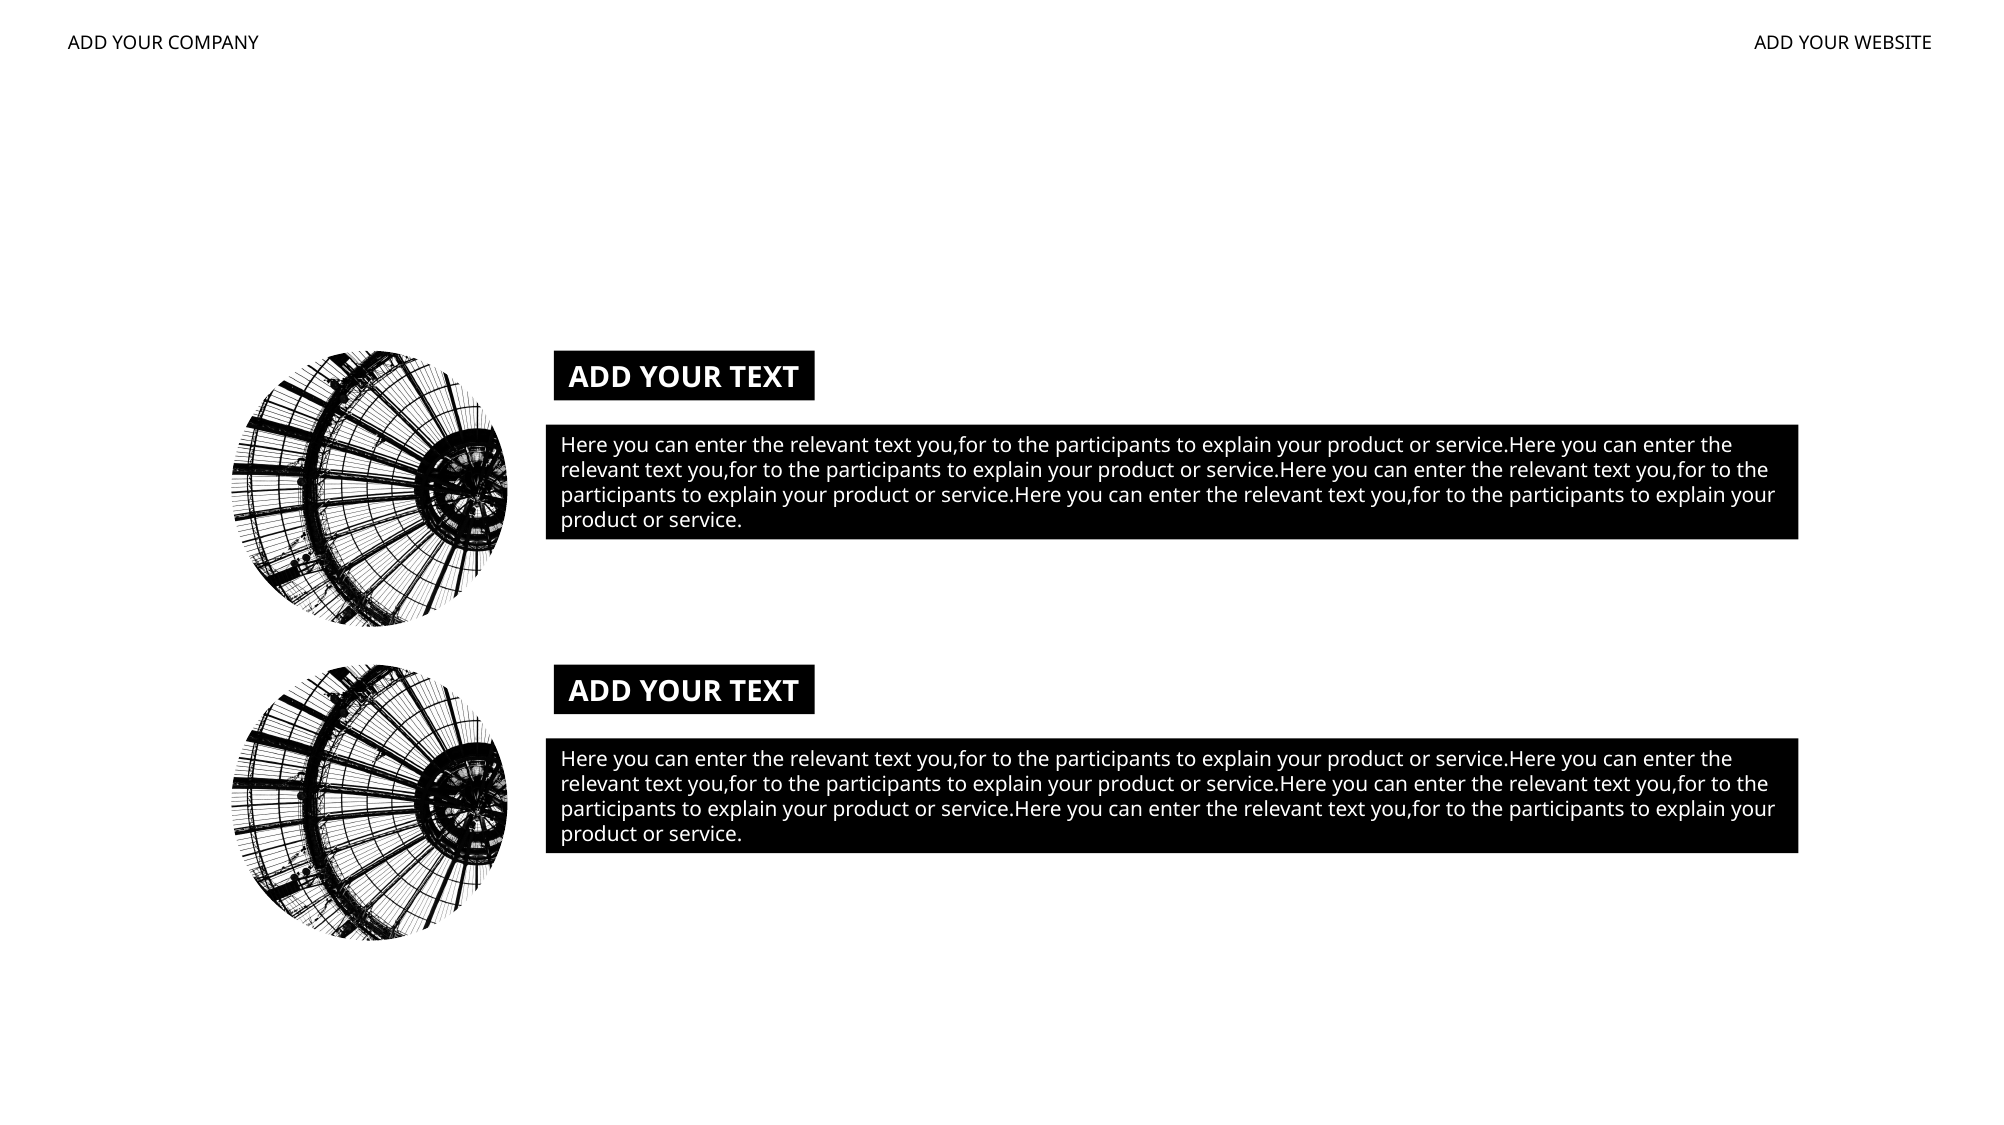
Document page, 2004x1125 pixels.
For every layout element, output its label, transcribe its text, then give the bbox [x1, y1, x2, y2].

text_box Here you can enter the relevant text you,for to the participants to explain your product or service.Here you can enter the relevant text you,for to the participants to explain your product or service.Here you can enter the relevant text you,for to the participants to explain your product or service.Here you can enter the relevant text you,for to the participants to explain your product or service. [545, 738, 1799, 854]
text_box ADD YOUR WEBSITE [1714, 26, 1973, 58]
text_box [231, 350, 508, 627]
text_box ADD YOUR TEXT [553, 664, 815, 715]
text_box [231, 664, 508, 941]
text_box ADD YOUR COMPANY [34, 26, 293, 58]
text_box ADD YOUR TEXT [553, 350, 815, 401]
text_box Here you can enter the relevant text you,for to the participants to explain your product or service.Here you can enter the relevant text you,for to the participants to explain your product or service.Here you can enter the relevant text you,for to the participants to explain your product or service.Here you can enter the relevant text you,for to the participants to explain your product or service. [545, 424, 1799, 540]
